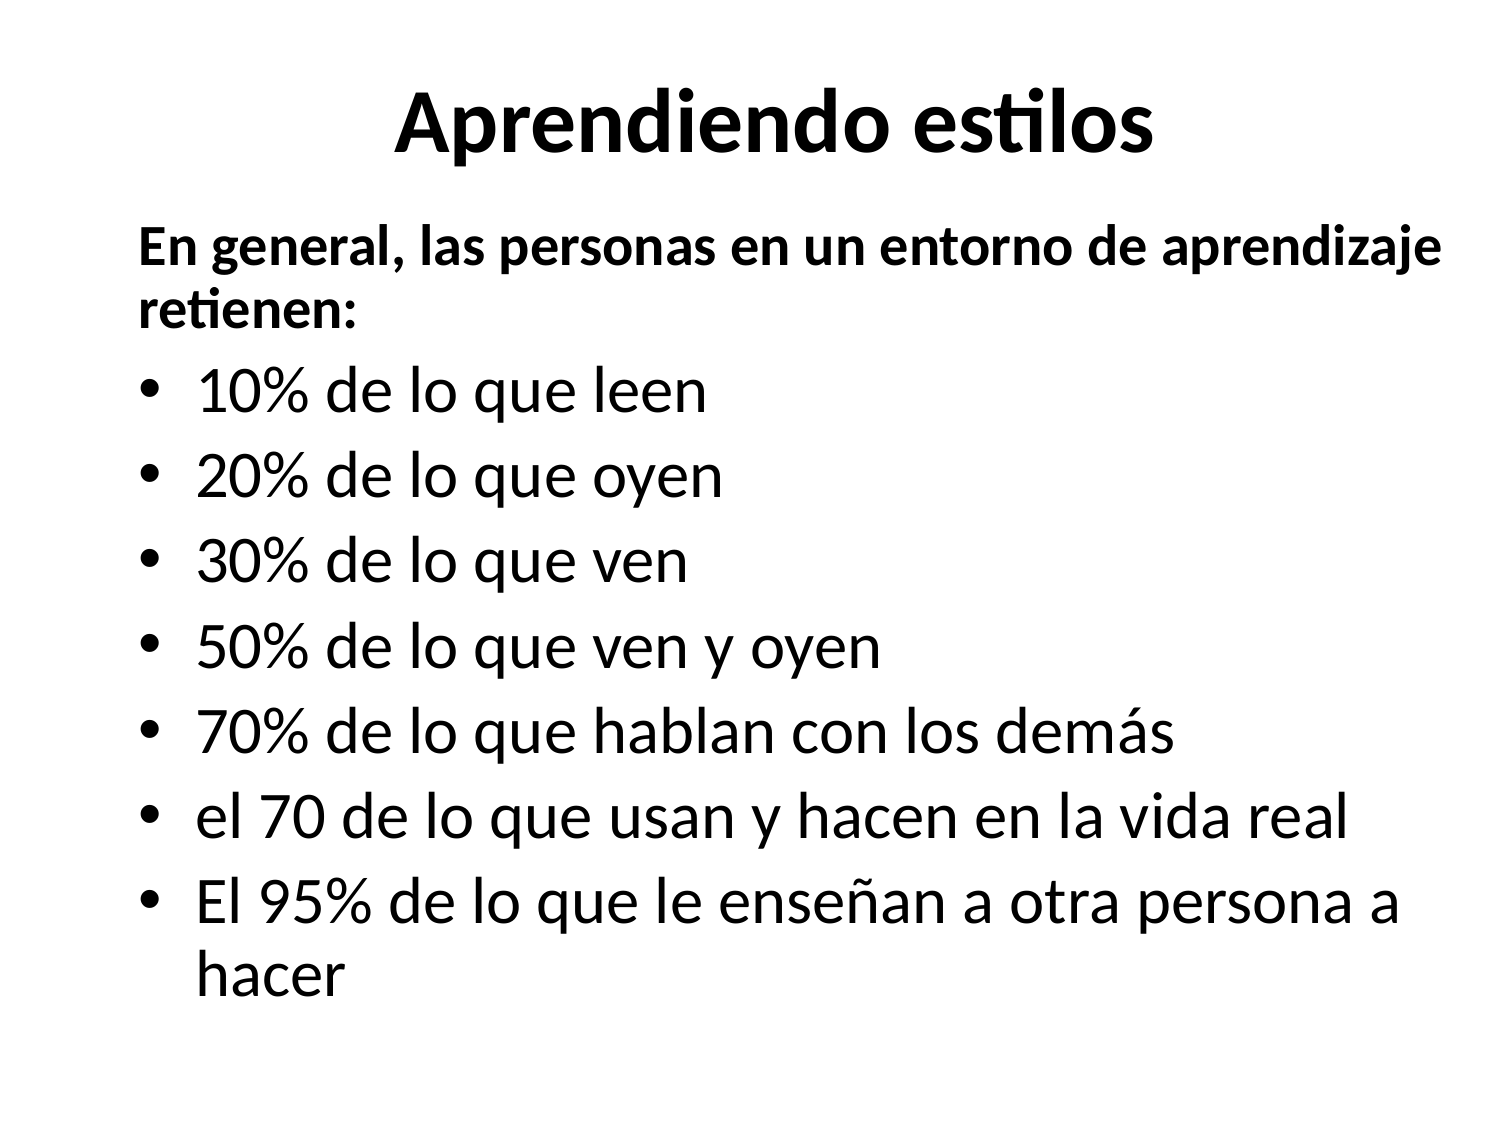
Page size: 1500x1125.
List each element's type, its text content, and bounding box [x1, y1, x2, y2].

list En general, las personas en un entorno de aprendizaje retienen: 10% de lo que leen 20% de lo que oyen 30% de lo que ven 50% de lo que ven y oyen 70% de lo que hablan con los demás el 70 de lo que usan y hacen en la vida real El 95% de lo que le enseñan a otra persona a hacer [123, 207, 1475, 1059]
title Aprendiendo estilos [100, 30, 1451, 202]
